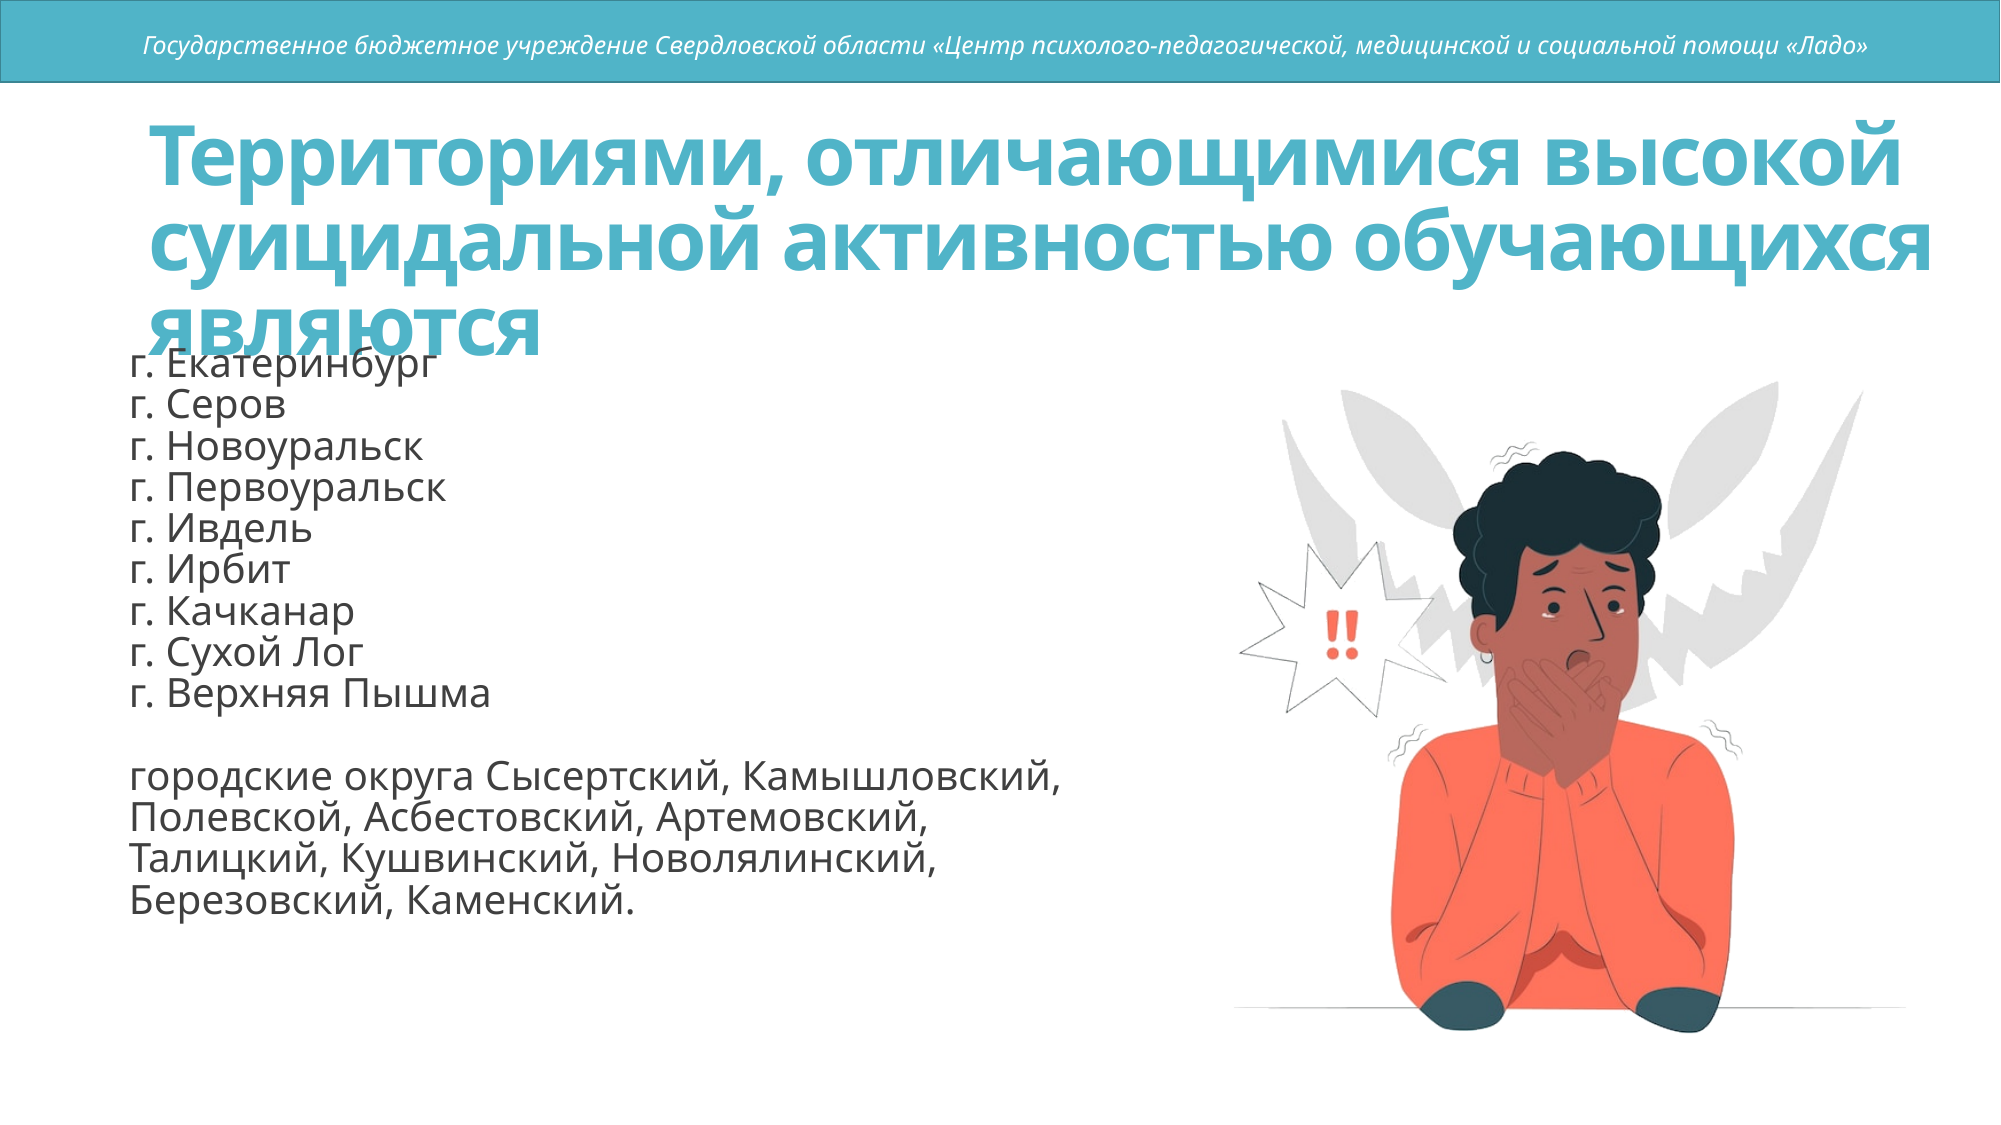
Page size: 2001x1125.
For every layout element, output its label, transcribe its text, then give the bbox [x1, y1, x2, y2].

list г. Екатеринбург г. Серов г. Новоуральск г. Первоуральск г. Ивдель г. Ирбит г. Качканар г. Сухой Лог г. Верхняя Пышма городские округа Сысертский, Камышловский, Полевской, Асбестовский, Артемовский, Талицкий, Кушвинский, Новолялинский, Березовский, Каменский. [114, 337, 1122, 934]
picture [1211, 336, 1929, 1055]
title Территориями, отличающимися высокой суицидальной активностью обучающихся являются [133, 98, 1975, 393]
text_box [0, 0, 2000, 83]
